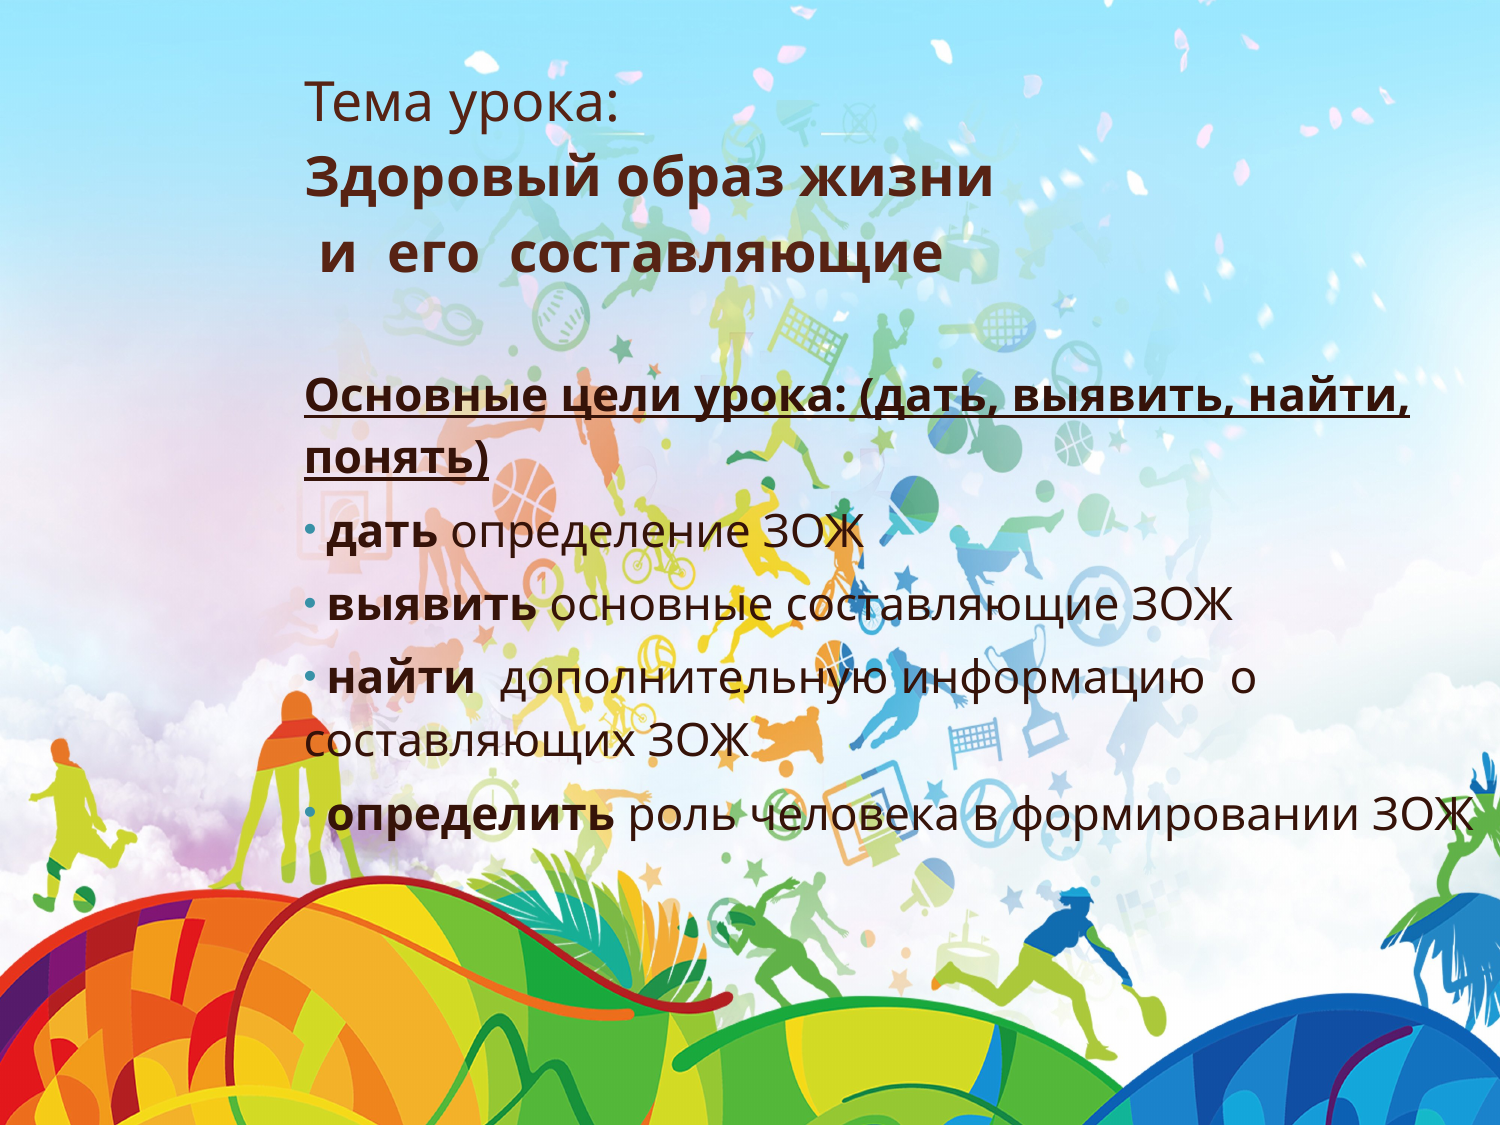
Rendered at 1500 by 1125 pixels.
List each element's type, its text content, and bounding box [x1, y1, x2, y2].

subtitle Основные цели урока: (дать, выявить, найти, понять) дать определение ЗОЖ выявить основные составляющие ЗОЖ найти дополнительную информацию о составляющих ЗОЖ определить роль человека в формировании ЗОЖ [285, 361, 1500, 893]
picture [0, 0, 1500, 1125]
title Тема урока: Здоровый образ жизни и его составляющие [289, 54, 1500, 296]
